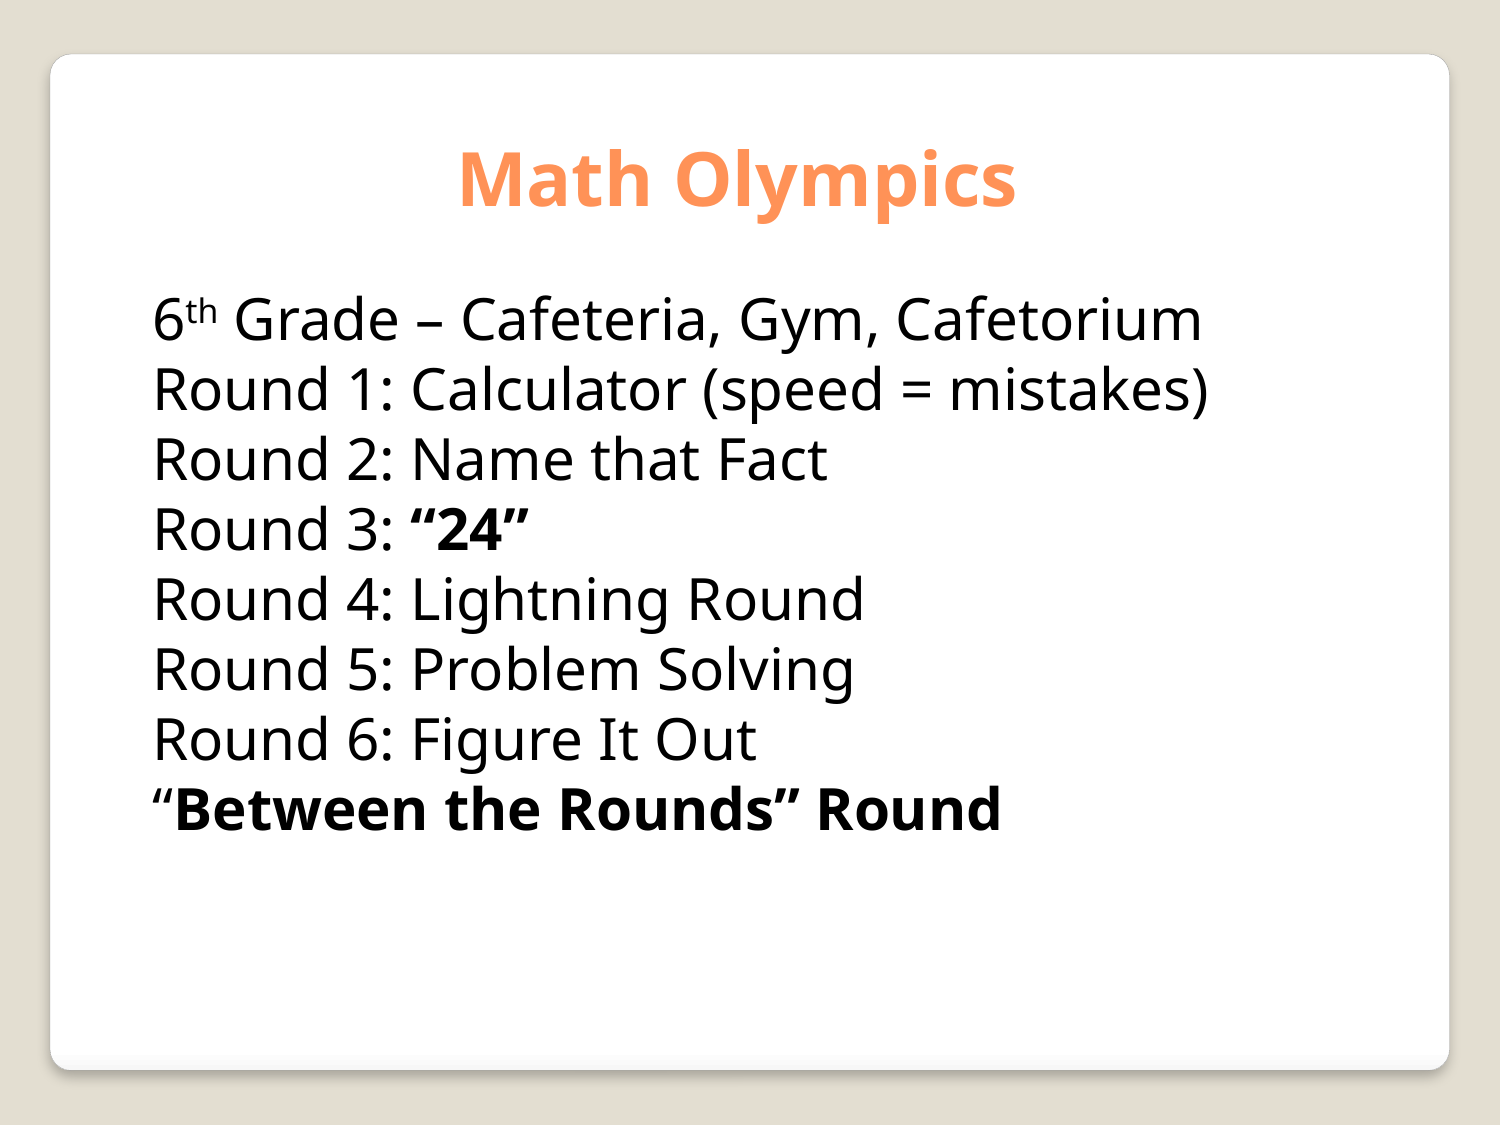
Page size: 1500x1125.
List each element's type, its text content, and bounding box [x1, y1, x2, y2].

text_box Math Olympics [99, 0, 1375, 229]
text_box 6th Grade – Cafeteria, Gym, Cafetorium Round 1: Calculator (speed = mistakes) Round 2: Name that Fact Round 3: “24” Round 4: Lightning Round Round 5: Problem Solving Round 6: Figure It Out “Between the Rounds” Round [137, 275, 1375, 920]
